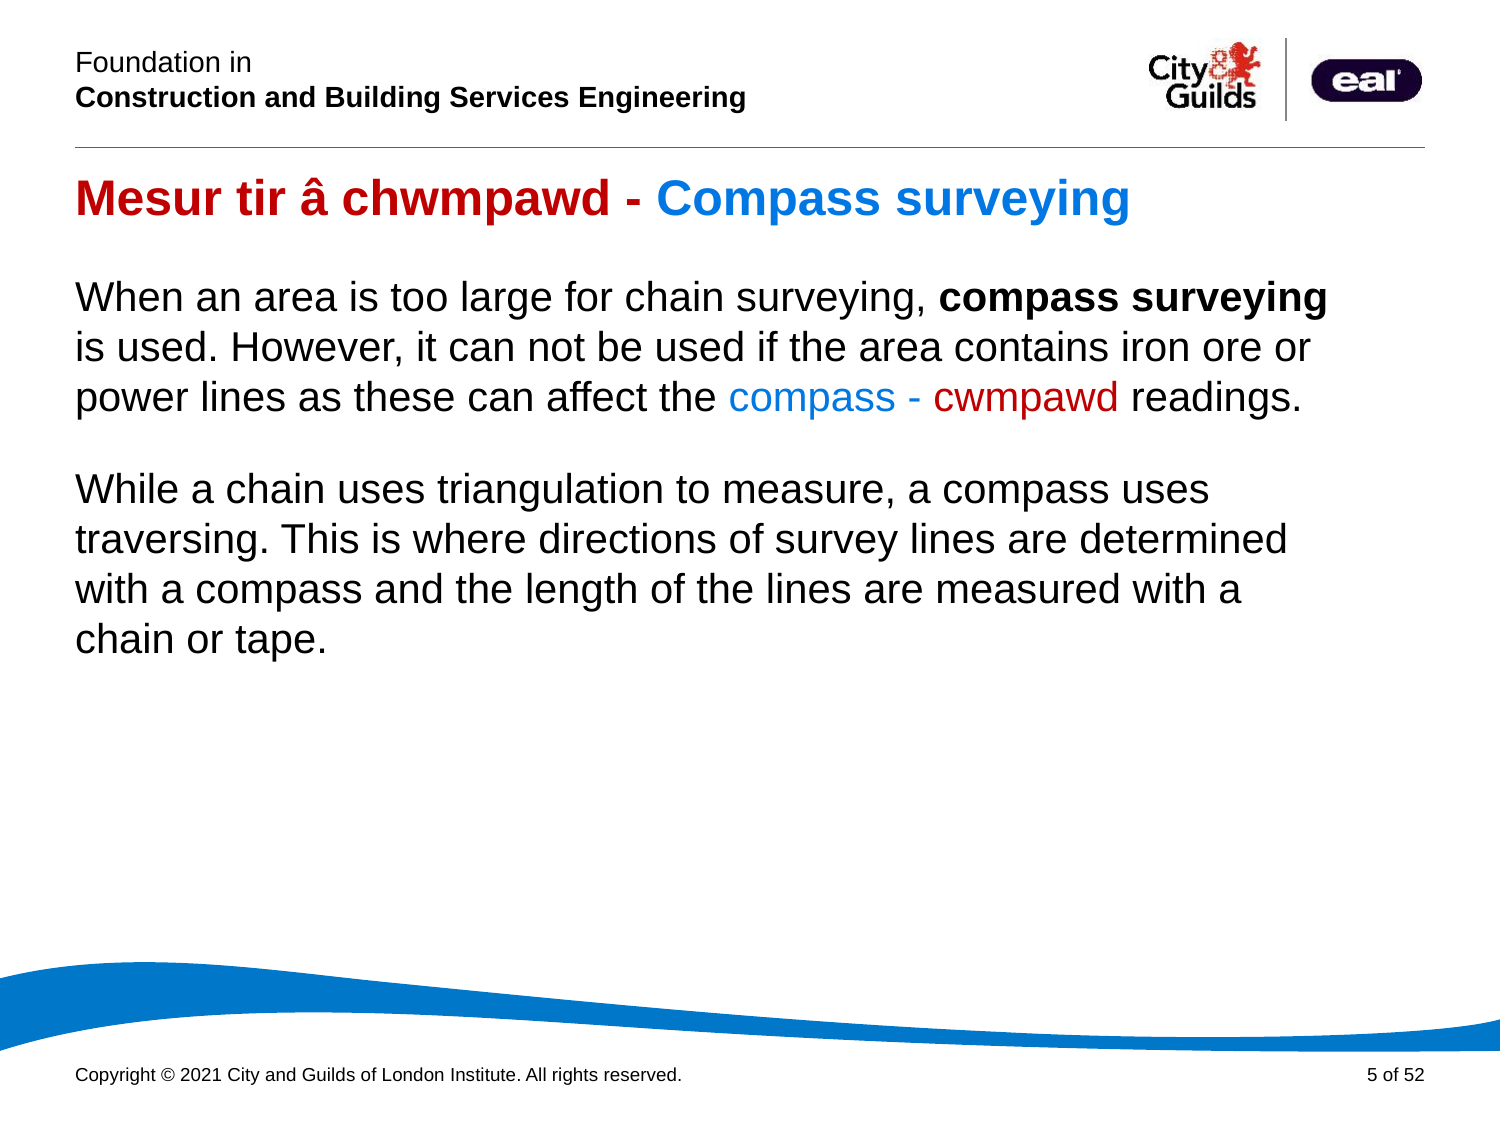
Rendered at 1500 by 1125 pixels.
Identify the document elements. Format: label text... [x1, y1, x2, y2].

title Mesur tir â chwmpawd - Compass surveying [74, 165, 1426, 229]
list When an area is too large for chain surveying, compass surveying is used. However, it can not be used if the area contains iron ore or power lines as these can affect the compass - cwmpawd readings. While a chain uses triangulation to measure, a compass uses traversing. This is where directions of survey lines are determined with a compass and the length of the lines are measured with a chain or tape. [74, 269, 1352, 960]
picture [1149, 38, 1422, 121]
